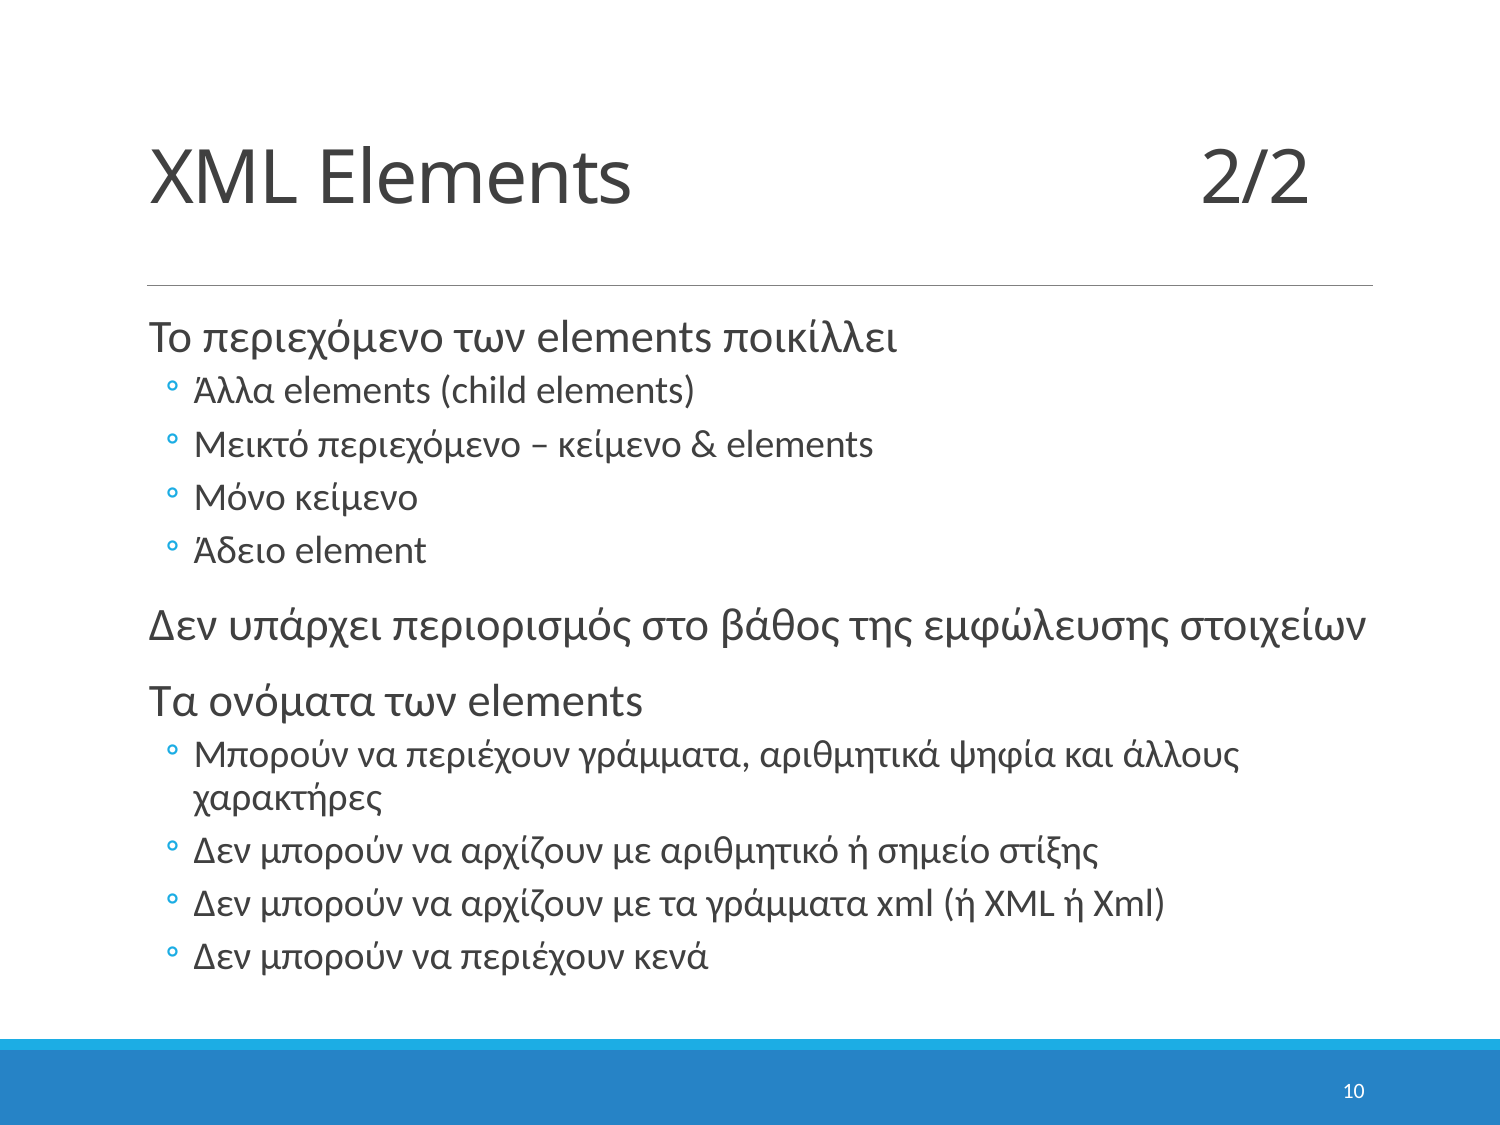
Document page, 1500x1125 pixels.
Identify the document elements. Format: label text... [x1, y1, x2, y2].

title XML Elements 2/2 [135, 43, 1373, 227]
slide_number 10 [1218, 1059, 1380, 1120]
list Το περιεχόμενο των elements ποικίλλει Άλλα elements (child elements) Μεικτό περιεχόμενο – κείμενο & elements Μόνο κείμενο Άδειο element Δεν υπάρχει περιορισμός στο βάθος της εμφώλευσης στοιχείων Τα ονόματα των elements Μπορούν να περιέχουν γράμματα, αριθμητικά ψηφία και άλλους χαρακτήρες Δεν μπορούν να αρχίζουν με αριθμητικό ή σημείο στίξης Δεν μπορούν να αρχίζουν με τα γράμματα xml (ή XML ή Xml) Δεν μπορούν να περιέχουν κενά [135, 304, 1373, 1029]
